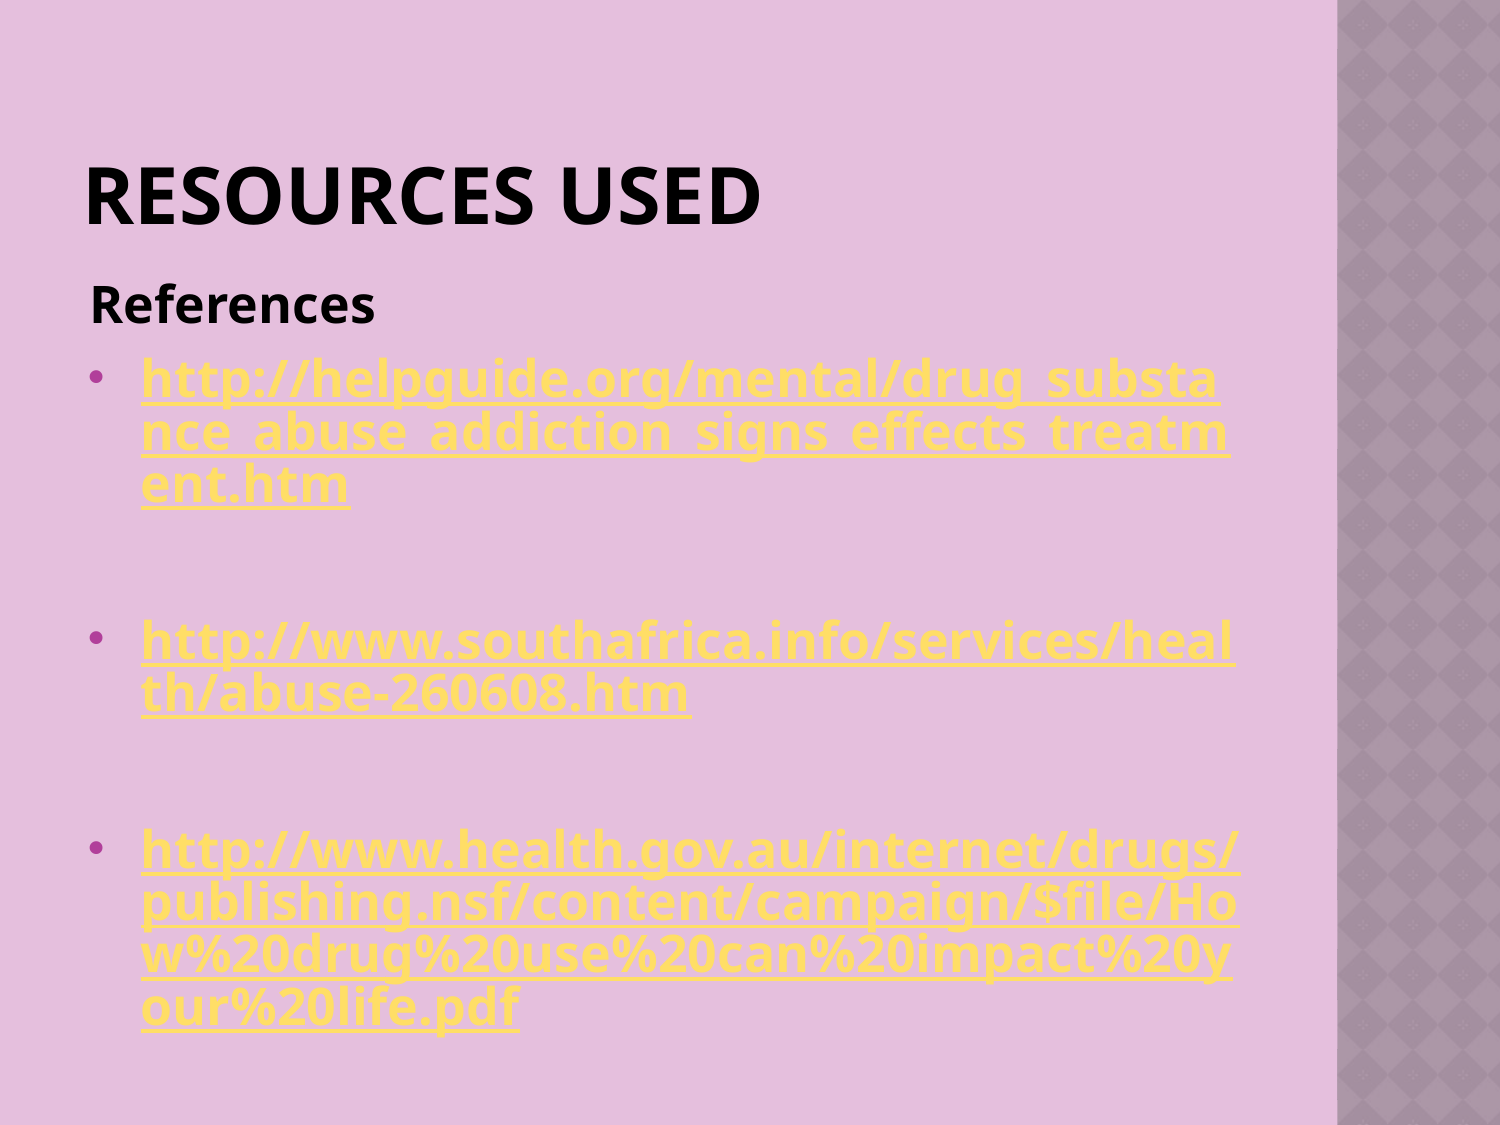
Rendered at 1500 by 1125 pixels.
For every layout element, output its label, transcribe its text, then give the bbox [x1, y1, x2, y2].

title Resources used [75, 52, 1263, 240]
list References http://helpguide.org/mental/drug_substance_abuse_addiction_signs_effects_treatment.htm http://www.southafrica.info/services/health/abuse-260608.htm http://www.health.gov.au/internet/drugs/publishing.nsf/content/campaign/$file/How%20drug%20use%20can%20impact%20your%20life.pdf http://www.mrc.ac.za/adarg/substance.pdf http://www.livestrong.com/article/17689-dangers-substance-abuse/ [75, 264, 1263, 1059]
